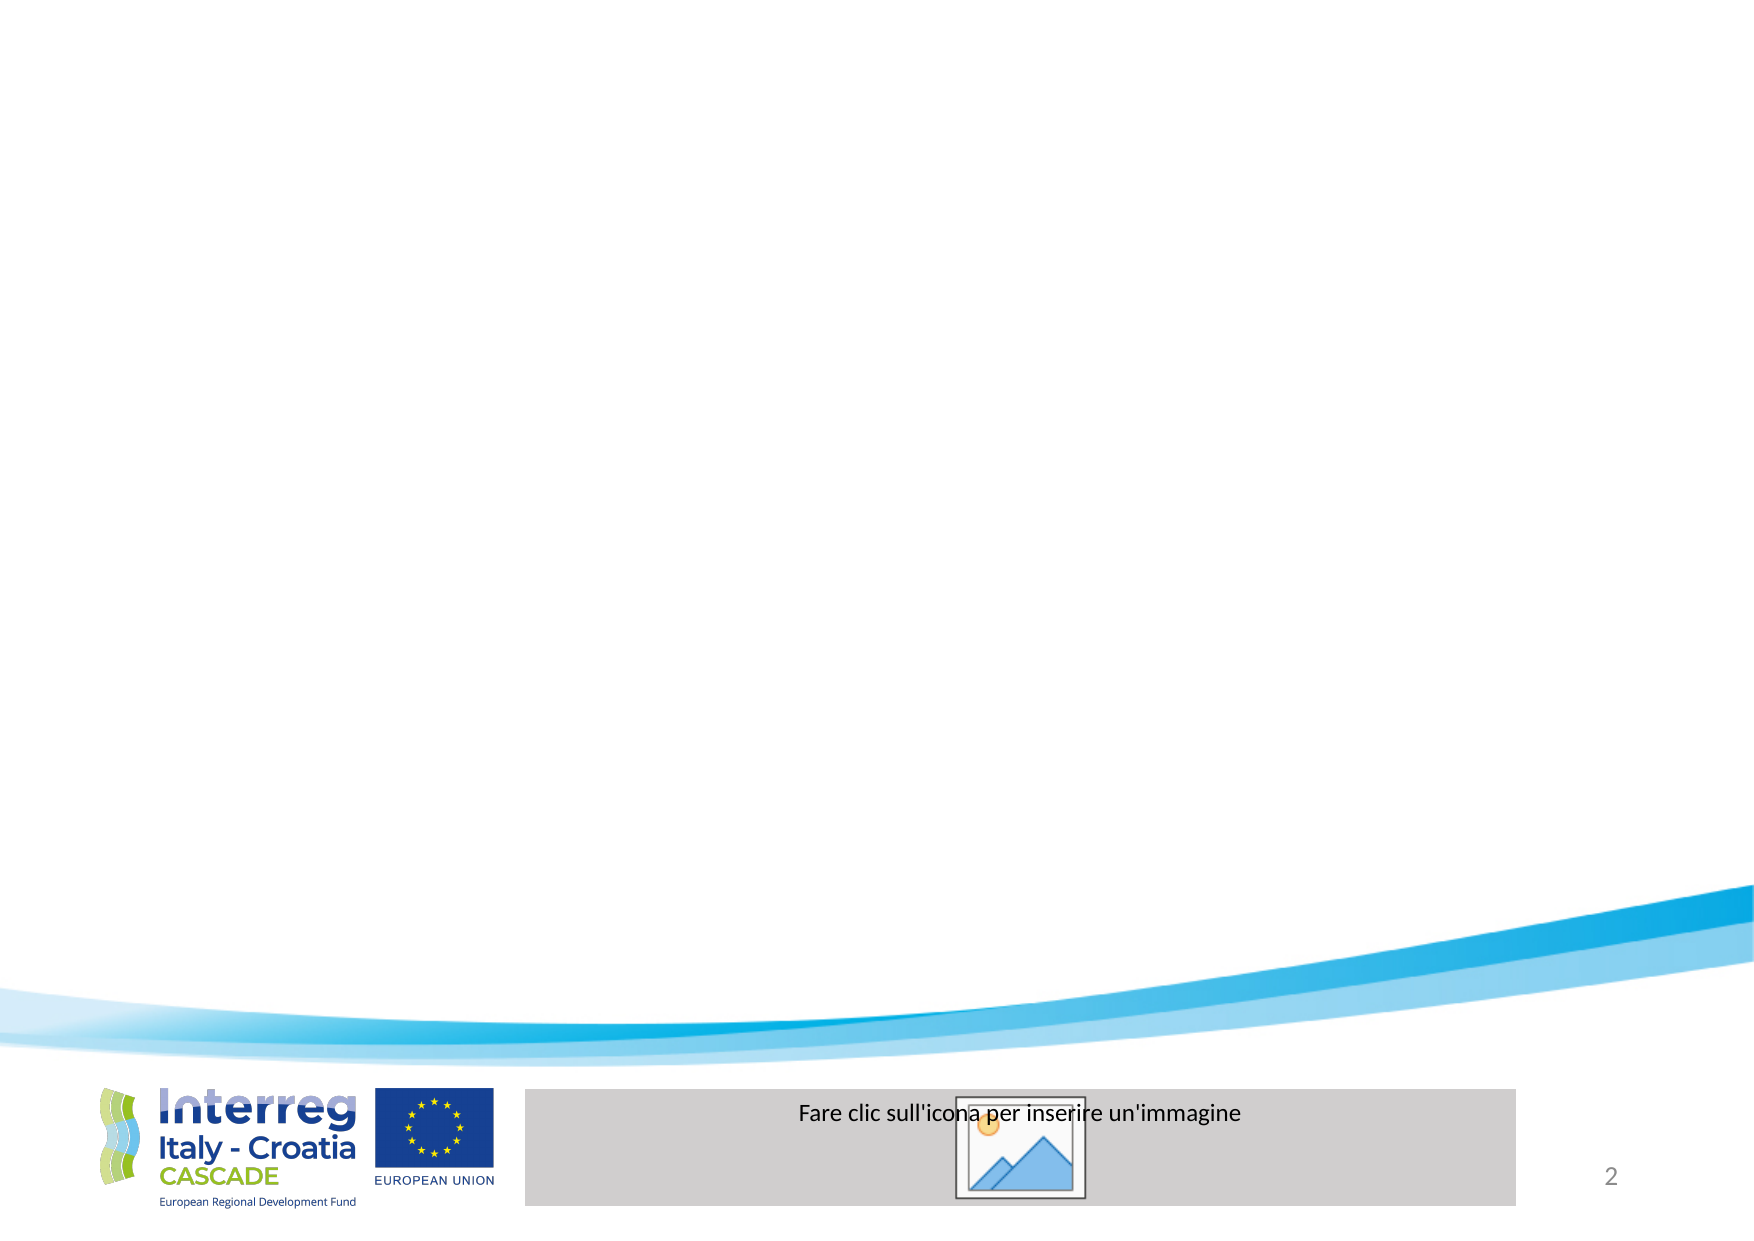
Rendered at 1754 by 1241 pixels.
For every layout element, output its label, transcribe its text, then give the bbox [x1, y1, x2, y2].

slide_number 2 [1521, 1132, 1634, 1216]
picture [0, 884, 1754, 1219]
